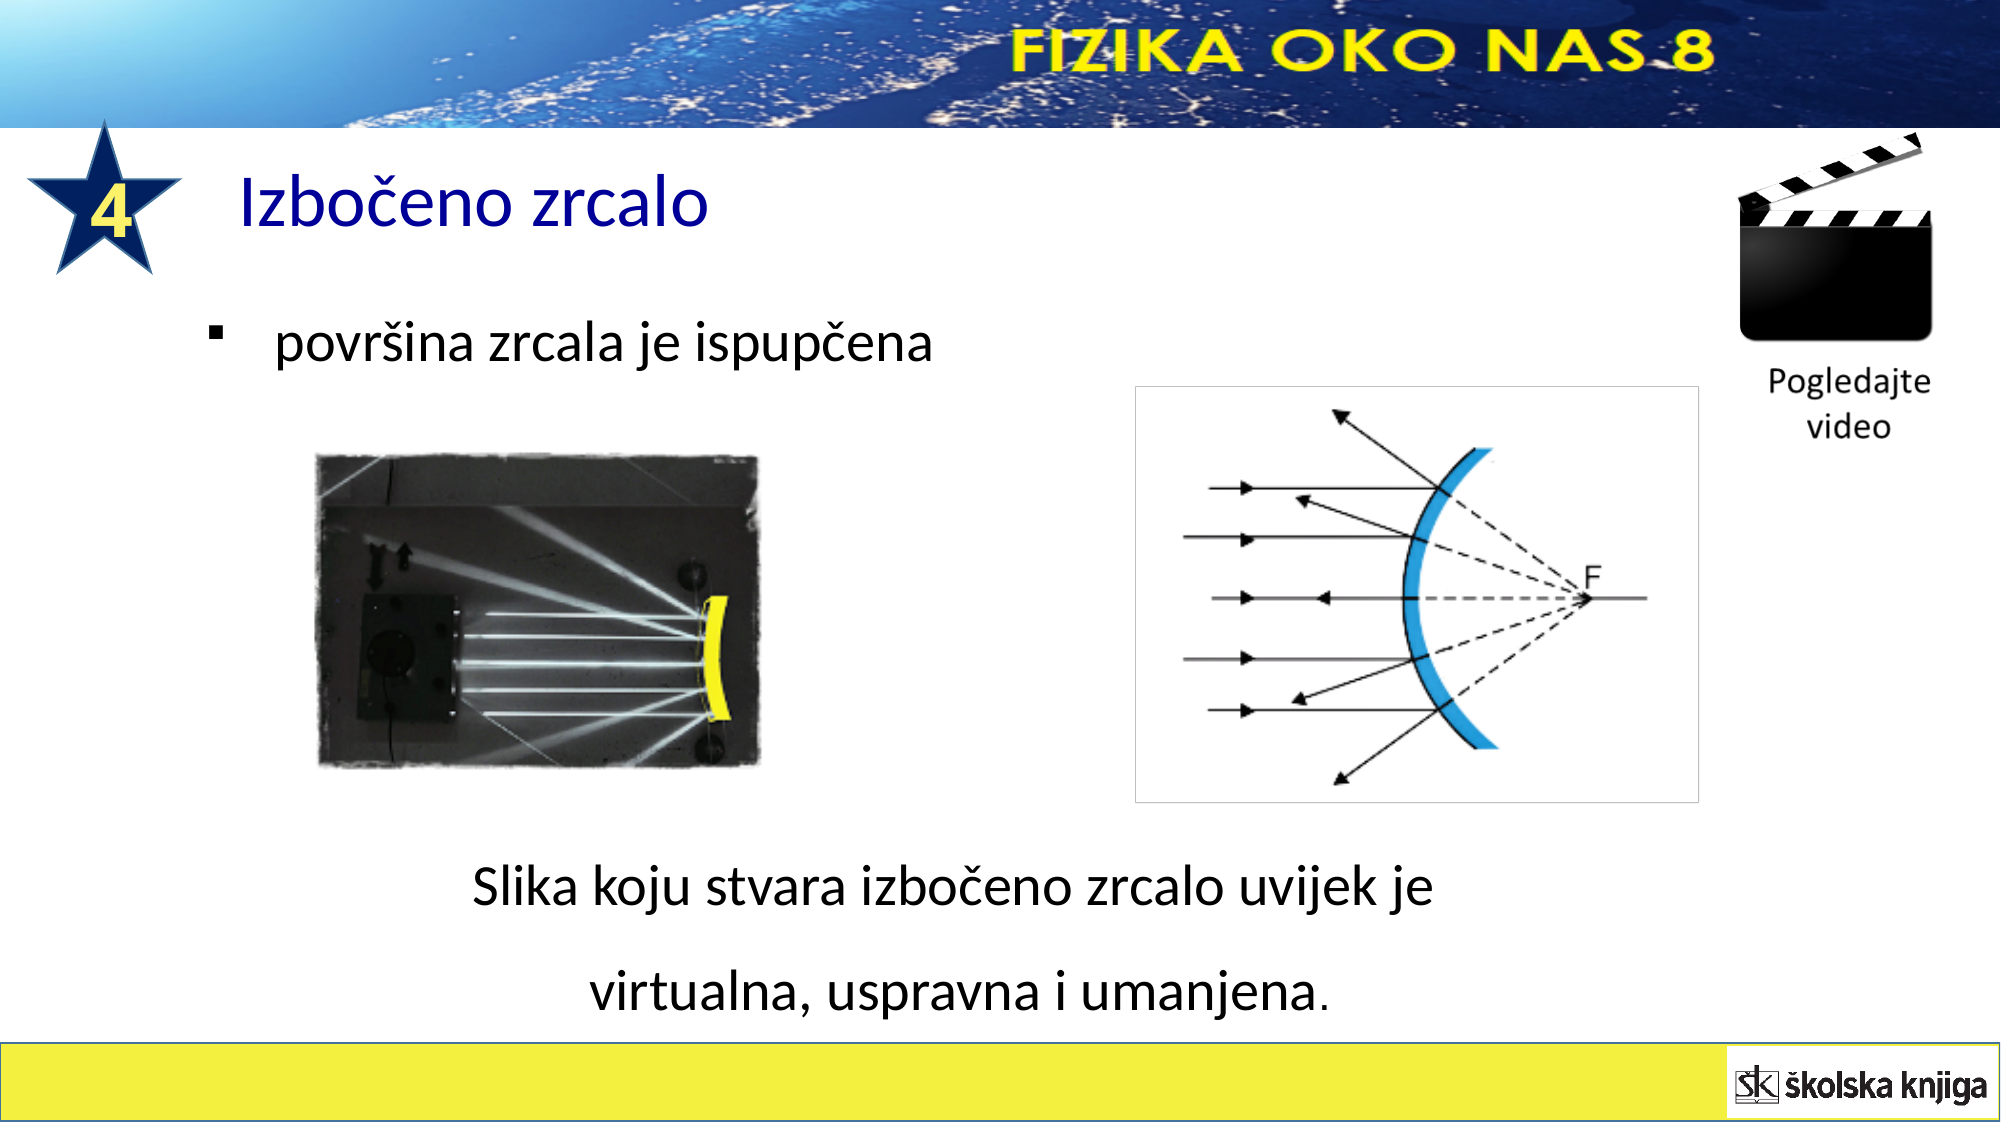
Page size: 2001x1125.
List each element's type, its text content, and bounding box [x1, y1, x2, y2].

text_box Slika koju stvara izbočeno zrcalo uvijek je virtualna, uspravna i umanjena. [457, 804, 1450, 1029]
text_box Izbočeno zrcalo [224, 144, 743, 249]
picture [0, 0, 2000, 128]
picture [1736, 132, 1934, 343]
picture [313, 451, 764, 772]
picture [1736, 344, 1963, 472]
picture [1727, 1046, 1998, 1118]
text_box 4 [26, 118, 183, 275]
picture [1134, 385, 1701, 805]
text_box površina zrcala je ispupčena [190, 261, 950, 381]
